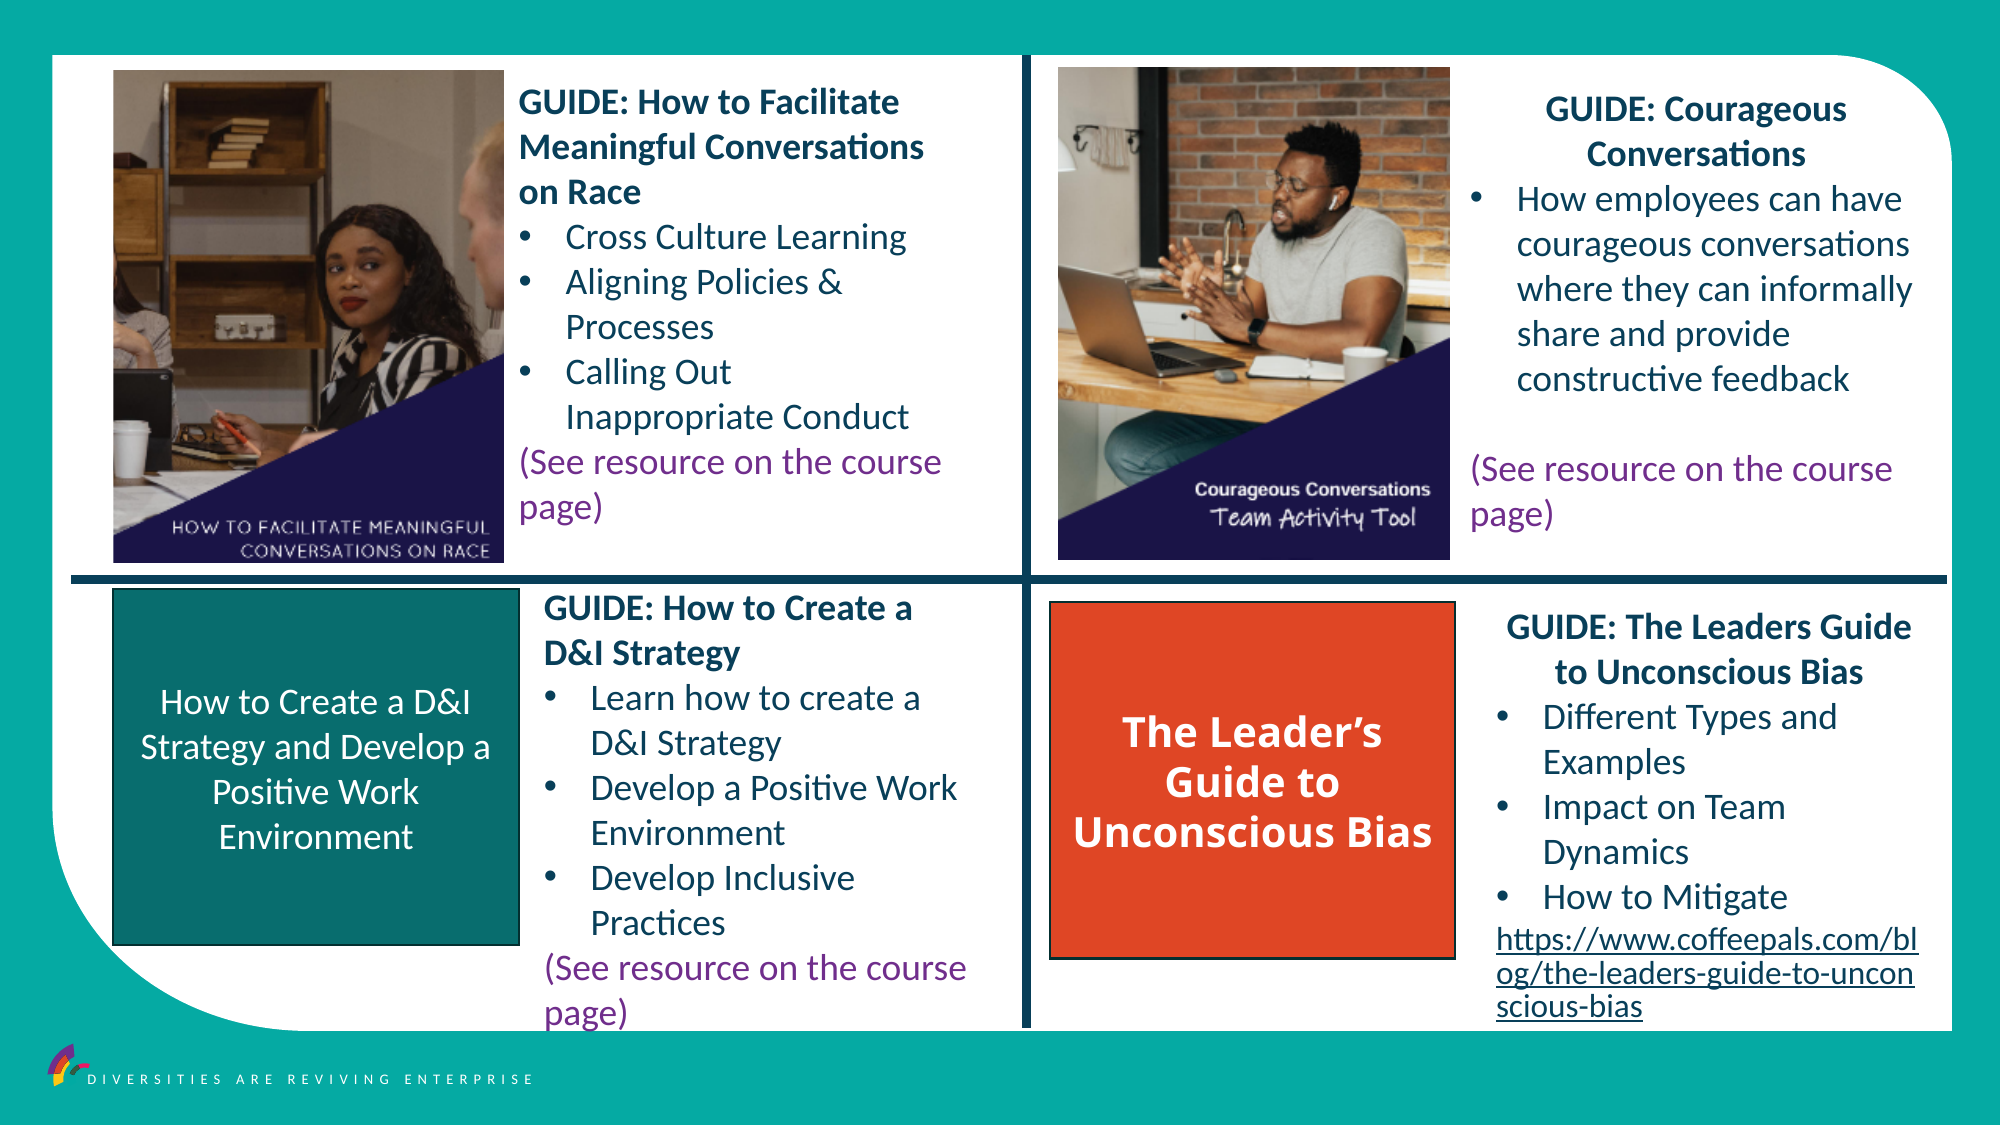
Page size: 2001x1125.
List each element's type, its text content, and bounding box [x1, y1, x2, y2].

text_box How to Create a D&I Strategy and Develop a Positive Work Environment [112, 588, 520, 946]
picture [113, 70, 504, 563]
picture [1058, 67, 1450, 560]
text_box GUIDE: How to Facilitate Meaningful Conversations on Race Cross Culture Learning Aligning Policies & Processes Calling Out Inappropriate Conduct (See resource on the course page) [504, 70, 961, 535]
text_box The Leader’s Guide to Unconscious Bias [1049, 601, 1456, 960]
text_box GUIDE: The Leaders Guide to Unconscious Bias Different Types and Examples Impact on Team Dynamics How to Mitigate https://www.coffeepals.com/blog/the-leaders-guide-to-unconscious-bias [1481, 595, 1939, 1005]
text_box GUIDE: Courageous Conversations How employees can have courageous conversations where they can informally share and provide constructive feedback (See resource on the course page) [1455, 76, 1939, 542]
text_box GUIDE: How to Create a D&I Strategy Learn how to create a D&I Strategy Develop a Positive Work Environment Develop Inclusive Practices (See resource on the course page) [528, 584, 986, 1041]
